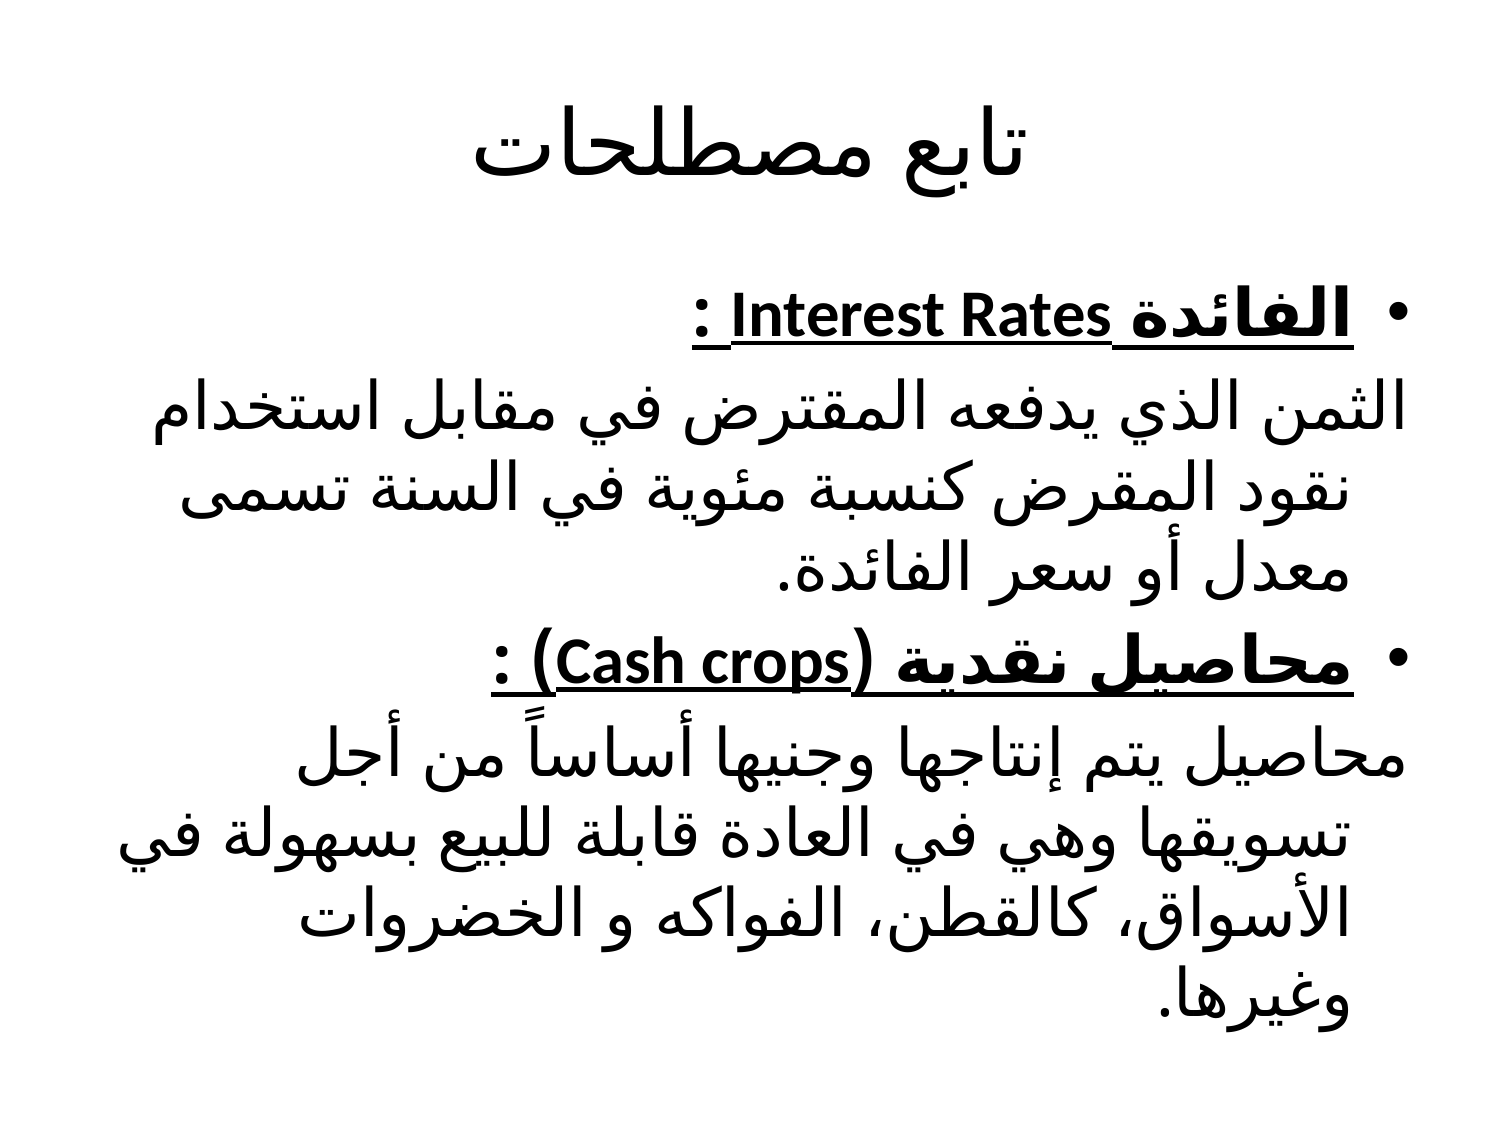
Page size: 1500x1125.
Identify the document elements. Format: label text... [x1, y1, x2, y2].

list الفائدة Interest Rates : الثمن الذي يدفعه المقترض في مقابل استخدام نقود المقرض كنسبة مئوية في السنة تسمى معدل أو سعر الفائدة. محاصيل نقدية (Cash crops) : محاصيل يتم إنتاجها وجنيها أساساً من أجل تسويقها وهي في العادة قابلة للبيع بسهولة في الأسواق، كالقطن، الفواكه و الخضروات وغيرها. [75, 262, 1425, 1005]
title تابع مصطلحات [75, 45, 1425, 233]
